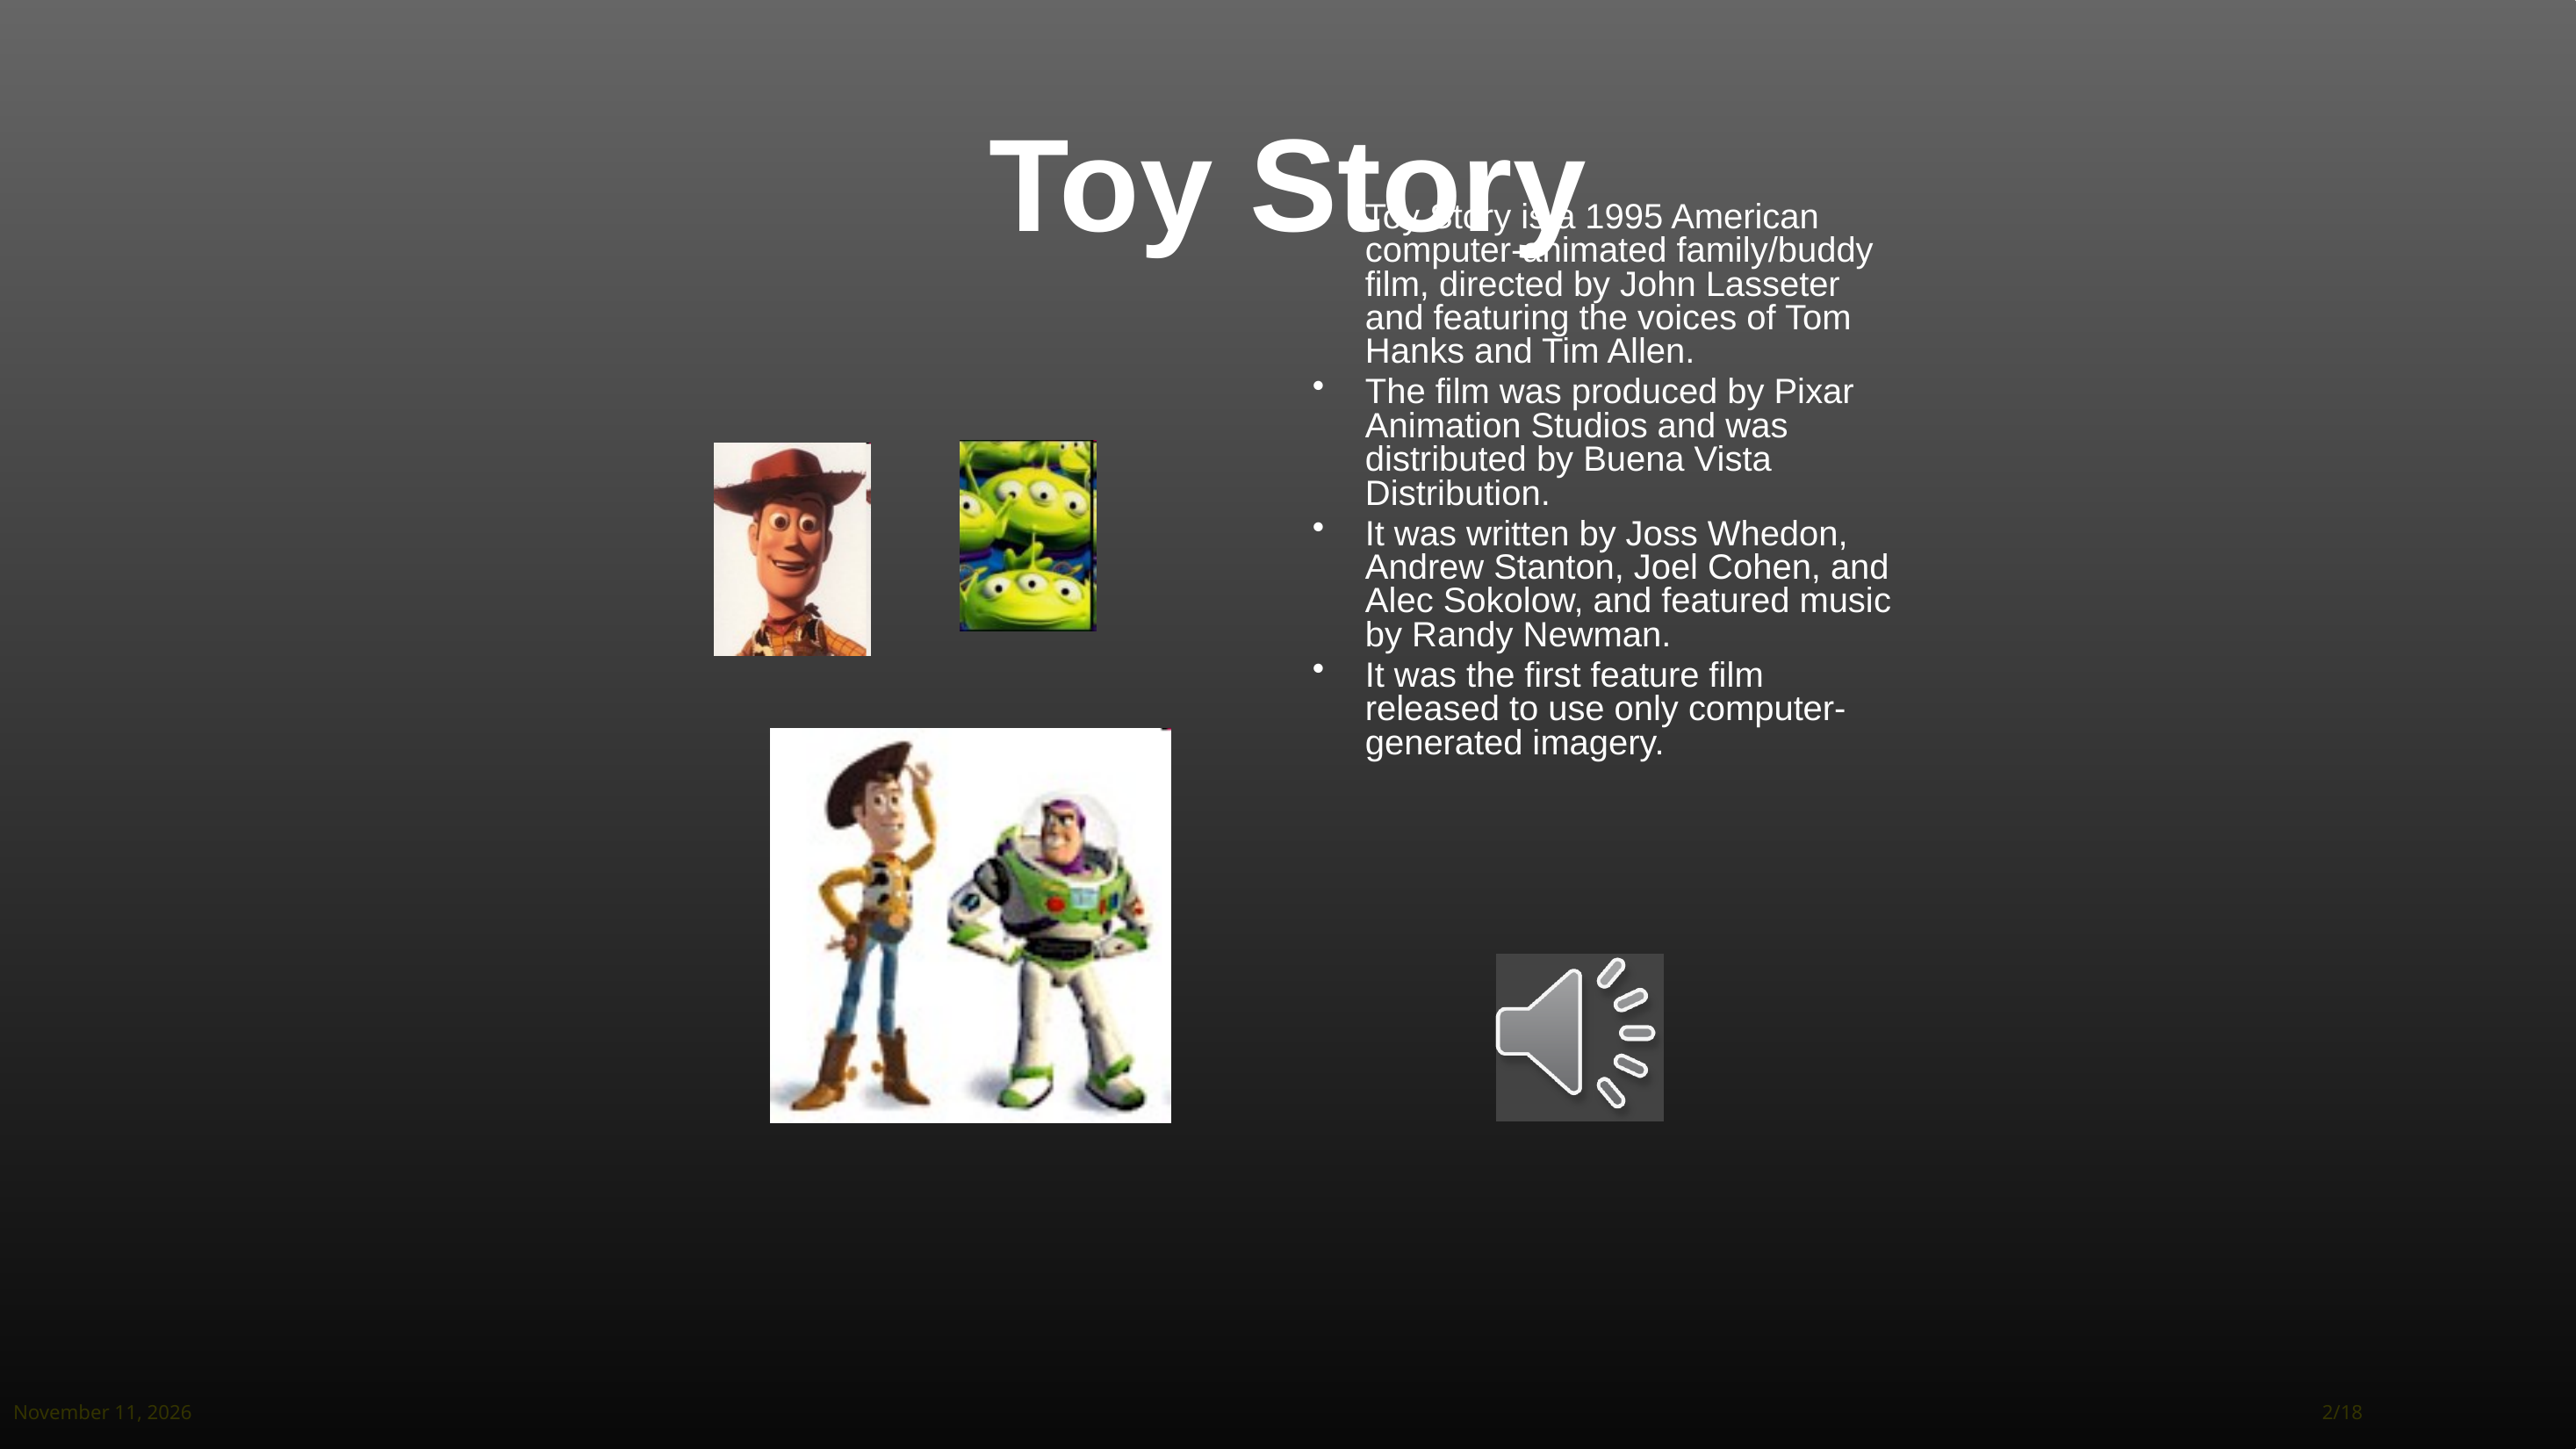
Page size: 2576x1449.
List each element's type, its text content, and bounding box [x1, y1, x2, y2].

picture [770, 727, 1171, 1123]
list Toy Story is a 1995 American computer-animated family/buddy film, directed by John Lasseter and featuring the voices of Tom Hanks and Tim Allen. The film was produced by Pixar Animation Studios and was distributed by Buena Vista Distribution. It was written by Joss Whedon, Andrew Stanton, Joel Cohen, and Alec Sokolow, and featured music by Randy Newman. It was the first feature film released to use only computer-generated imagery. [1299, 195, 1920, 905]
picture [1494, 952, 1666, 1123]
picture [960, 440, 1097, 631]
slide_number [0, 1331, 859, 1433]
title Toy Story [128, 58, 2447, 300]
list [713, 443, 871, 656]
slide_number 2/18 [2146, 1331, 2555, 1433]
